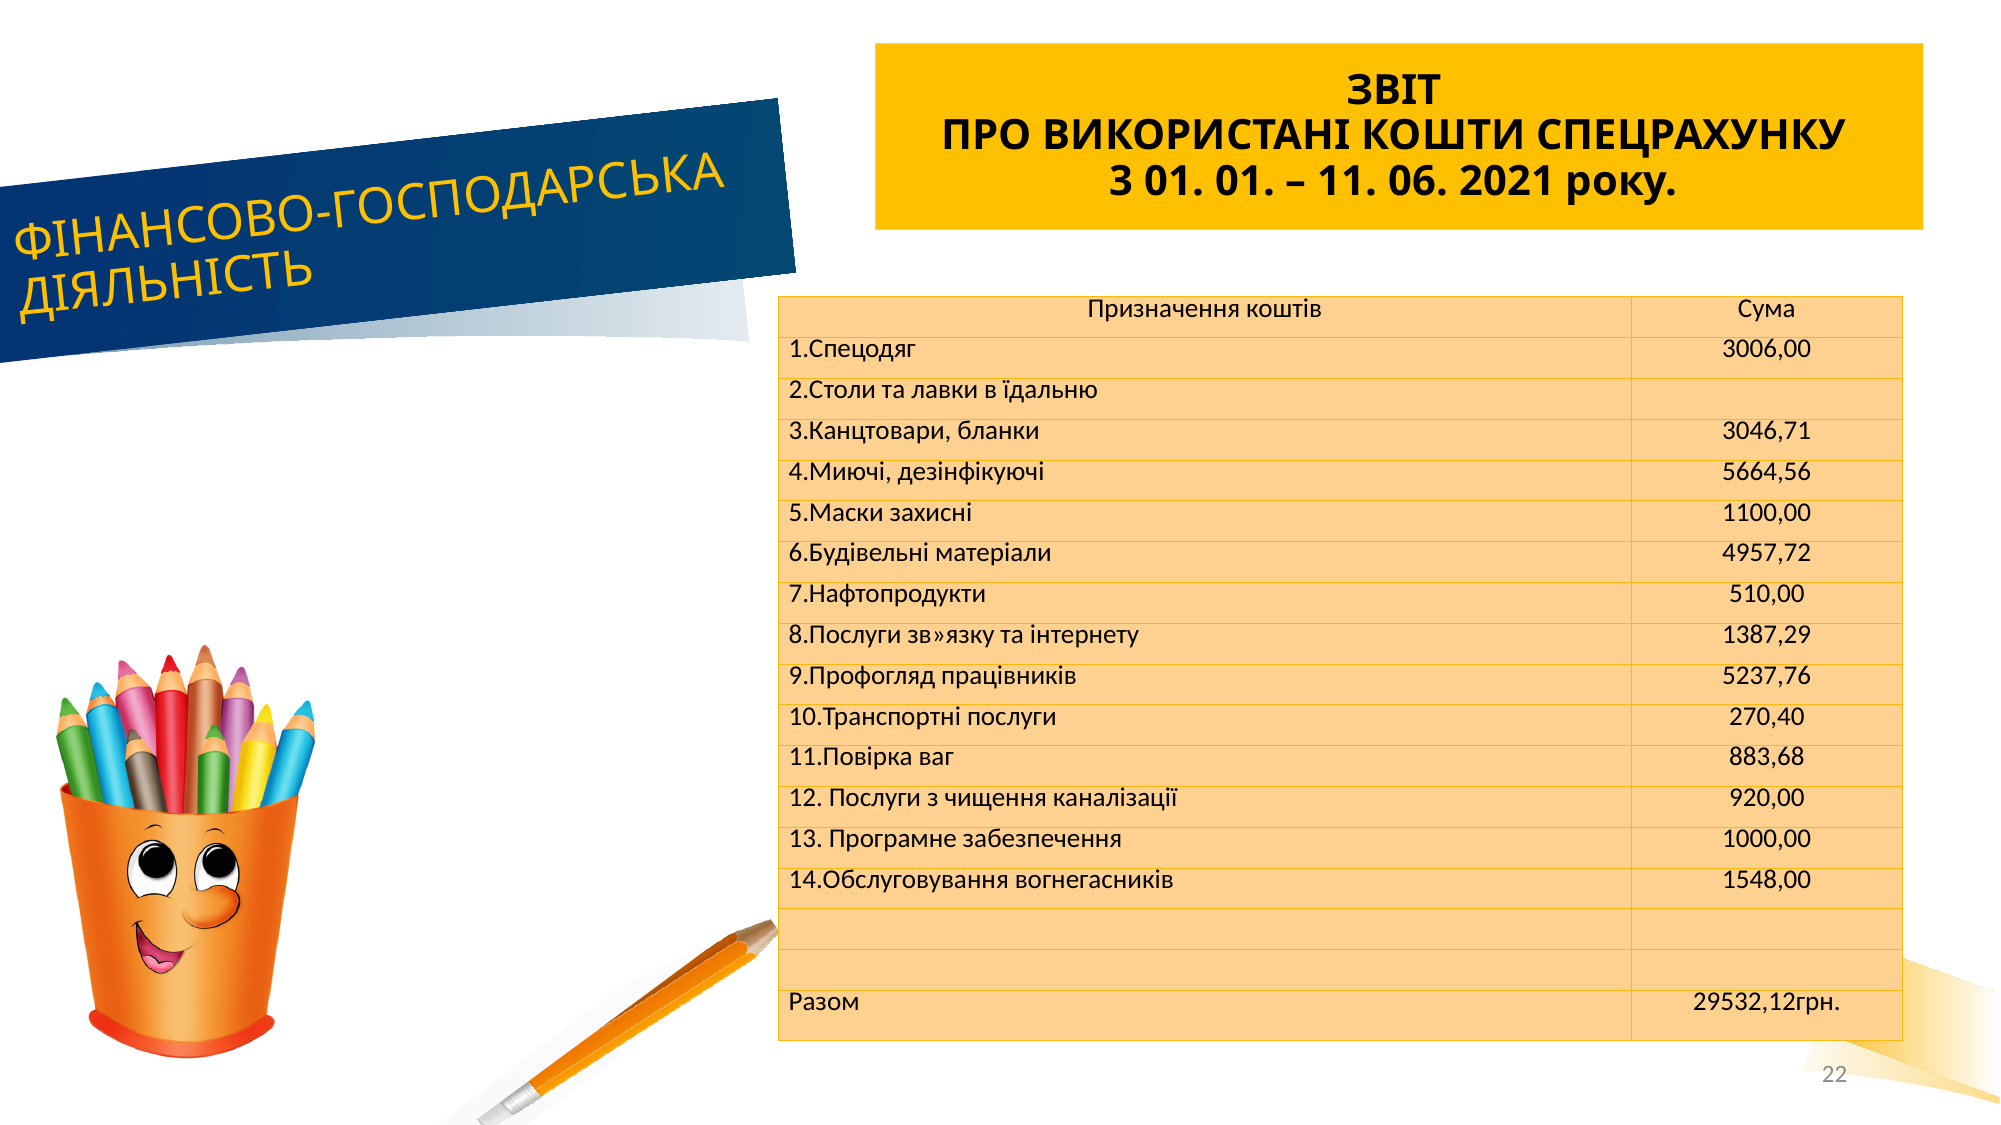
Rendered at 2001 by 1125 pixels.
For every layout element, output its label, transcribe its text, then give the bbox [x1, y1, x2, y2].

table_cell 7.Нафтопродукти [779, 583, 1631, 623]
table_cell 4.Миючі, дезінфікуючі [779, 461, 1631, 500]
table_cell 29532,12грн. [1632, 991, 1902, 1040]
title ФІНАНСОВО-ГОСПОДАРСЬКА ДІЯЛЬНІСТЬ [0, 104, 795, 361]
table_cell 13. Програмне забезпечення [779, 828, 1631, 868]
table_cell 3046,71 [1632, 420, 1902, 460]
picture [47, 643, 323, 1071]
table_cell 920,00 [1632, 787, 1902, 827]
table_cell 14.Обслуговування вогнегасників [779, 869, 1631, 908]
slide_number 22 [1412, 1042, 1863, 1103]
table_cell Разом [779, 991, 1631, 1040]
table_cell 9.Профогляд працівників [779, 665, 1631, 704]
table_cell 1.Спецодяг [779, 338, 1631, 378]
table_cell 5237,76 [1632, 665, 1902, 704]
table_cell 5.Маски захисні [779, 501, 1631, 541]
table_cell 2.Столи та лавки в їдальню [779, 379, 1631, 419]
table_cell [1632, 950, 1902, 990]
table_cell 1100,00 [1632, 501, 1902, 541]
table_cell 8.Послуги зв»язку та інтернету [779, 624, 1631, 664]
table_cell 11.Повірка ваг [779, 746, 1631, 786]
table_header Призначення коштів [779, 297, 1631, 337]
table_cell [1632, 909, 1902, 949]
table_cell 10.Транспортні послуги [779, 705, 1631, 745]
table_cell 1387,29 [1632, 624, 1902, 664]
table_cell [779, 909, 1631, 949]
table_cell 883,68 [1632, 746, 1902, 786]
table_cell 4957,72 [1632, 542, 1902, 582]
table_cell 3.Канцтовари, бланки [779, 420, 1631, 460]
table_cell 6.Будівельні матеріали [779, 542, 1631, 582]
table_cell [779, 950, 1631, 990]
text_box ЗВІТ ПРО ВИКОРИСТАНІ КОШТИ СПЕЦРАХУНКУ 3 01. 01. – 11. 06. 2021 року. [875, 43, 1924, 230]
table_cell 1548,00 [1632, 869, 1902, 908]
table_cell 5664,56 [1632, 461, 1902, 500]
table_cell [1632, 379, 1902, 419]
table_cell 510,00 [1632, 583, 1902, 623]
table_cell 1000,00 [1632, 828, 1902, 868]
table_cell 270,40 [1632, 705, 1902, 745]
picture [469, 908, 778, 1125]
table_cell 3006,00 [1632, 338, 1902, 378]
table_header Сума [1632, 297, 1902, 337]
table_cell 12. Послуги з чищення каналізації [779, 787, 1631, 827]
